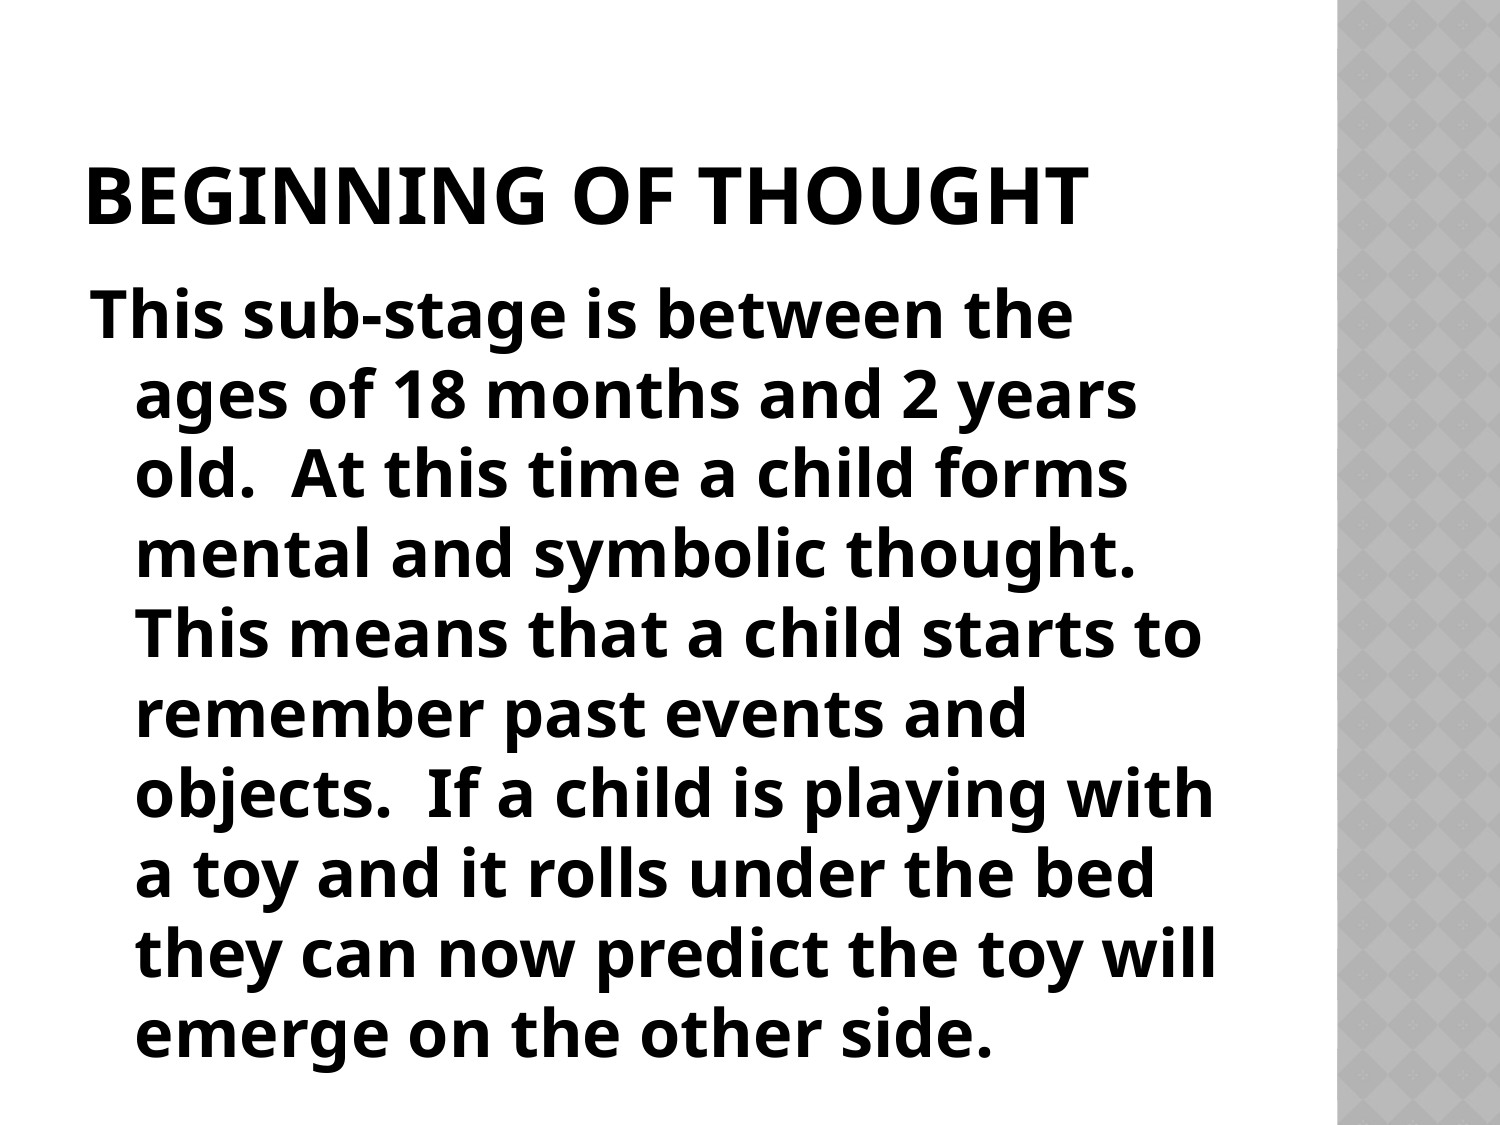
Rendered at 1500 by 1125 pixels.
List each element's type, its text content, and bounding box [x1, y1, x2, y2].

list This sub-stage is between the ages of 18 months and 2 years old. At this time a child forms mental and symbolic thought. This means that a child starts to remember past events and objects. If a child is playing with a toy and it rolls under the bed they can now predict the toy will emerge on the other side. [75, 264, 1263, 1059]
title Beginning of Thought [75, 52, 1263, 240]
